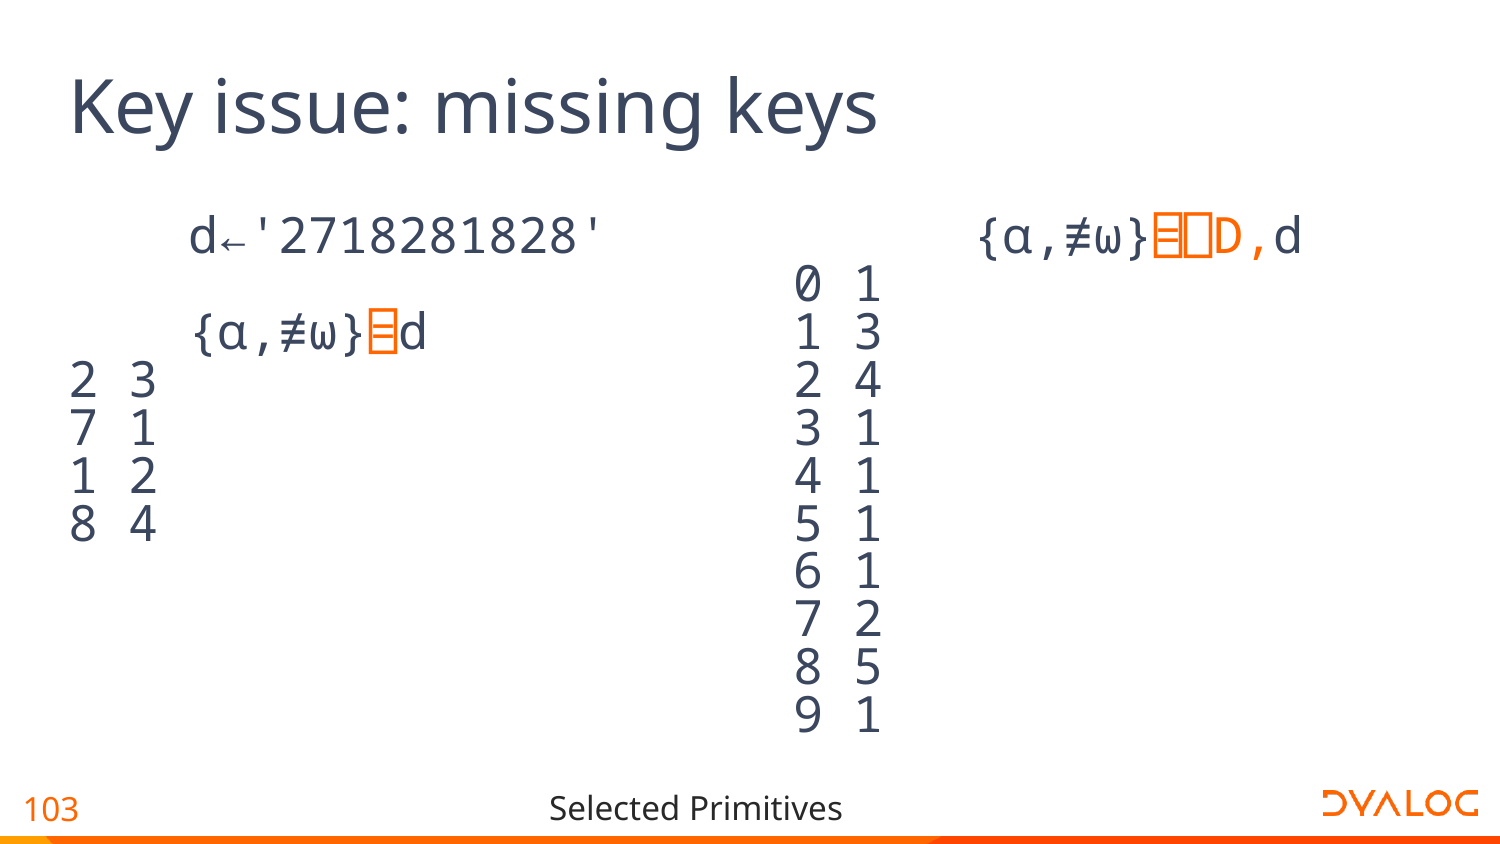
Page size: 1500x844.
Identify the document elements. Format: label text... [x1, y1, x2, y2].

picture [0, 836, 1500, 844]
list {⍺,≢⍵}⌸⎕D,d 0 1 1 3 2 4 3 1 4 1 5 1 6 1 7 2 8 5 9 1 [778, 207, 1453, 740]
list d←'2718281828' {⍺,≢⍵}⌸d 2 3 7 1 1 2 8 4 [53, 207, 727, 740]
picture [1323, 790, 1478, 816]
title Key issue: missing keys [53, 43, 1453, 157]
